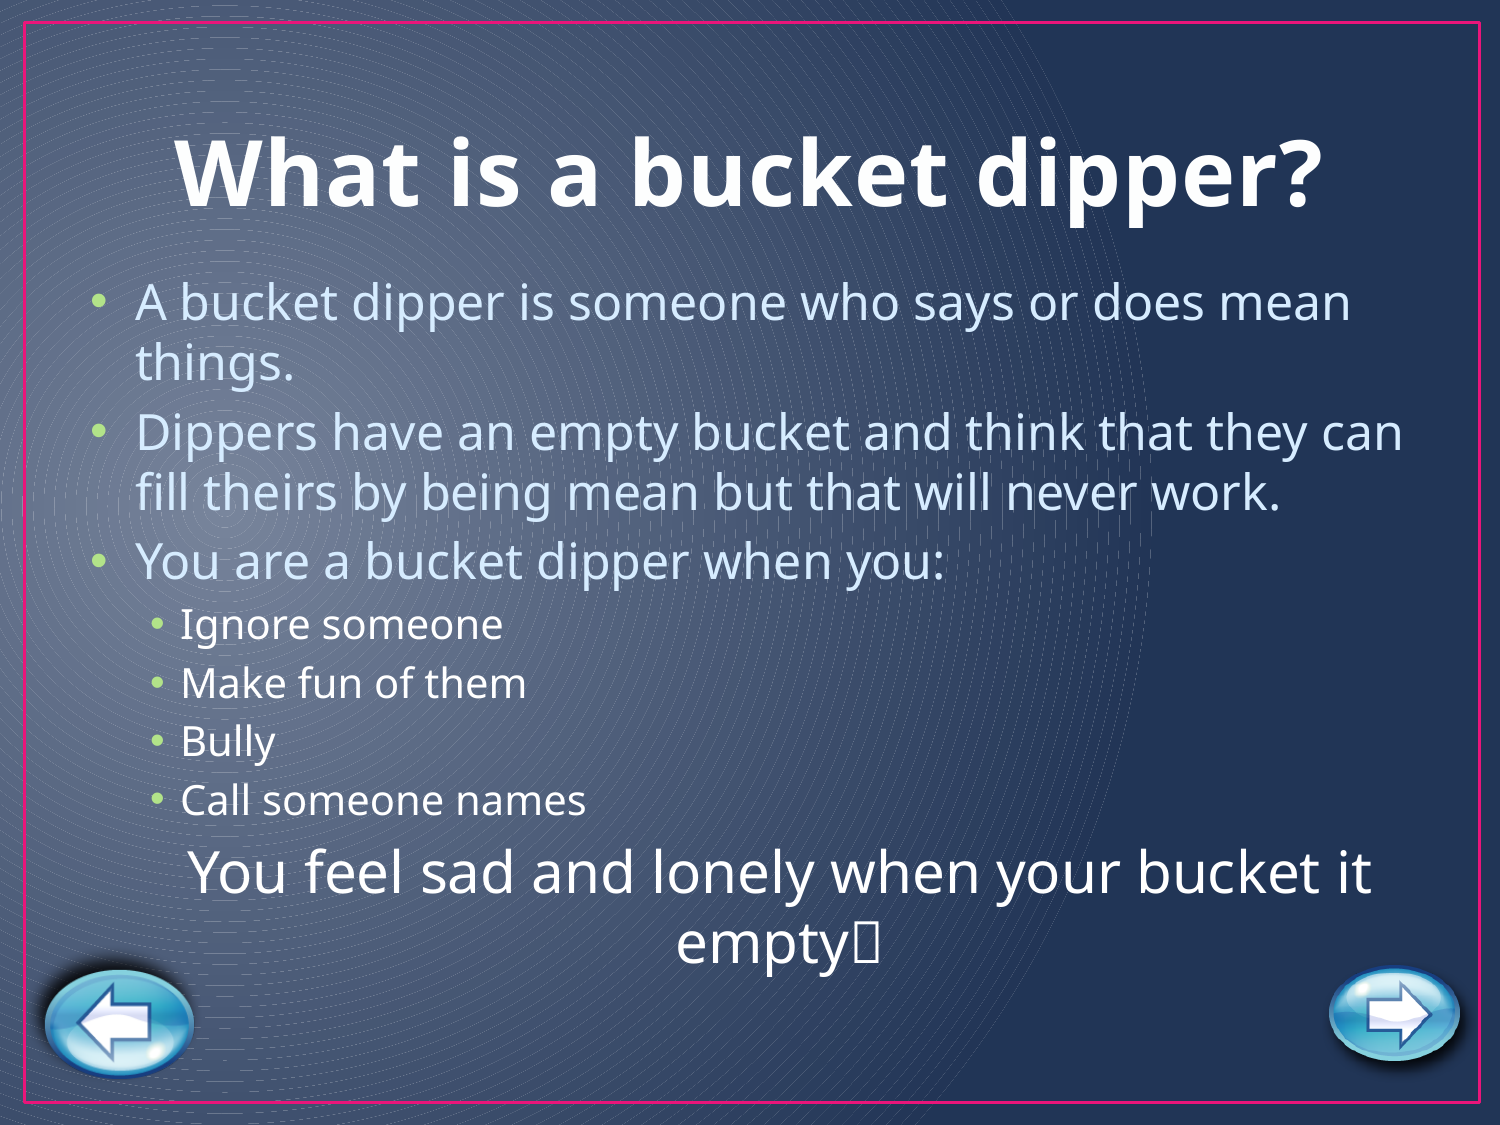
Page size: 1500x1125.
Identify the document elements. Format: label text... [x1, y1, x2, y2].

picture [1312, 930, 1477, 1095]
title What is a bucket dipper? [75, 45, 1425, 233]
list A bucket dipper is someone who says or does mean things. Dippers have an empty bucket and think that they can fill theirs by being mean but that will never work. You are a bucket dipper when you: Ignore someone Make fun of them Bully Call someone names You feel sad and lonely when your bucket it empty [75, 262, 1425, 1005]
picture [24, 930, 213, 1119]
